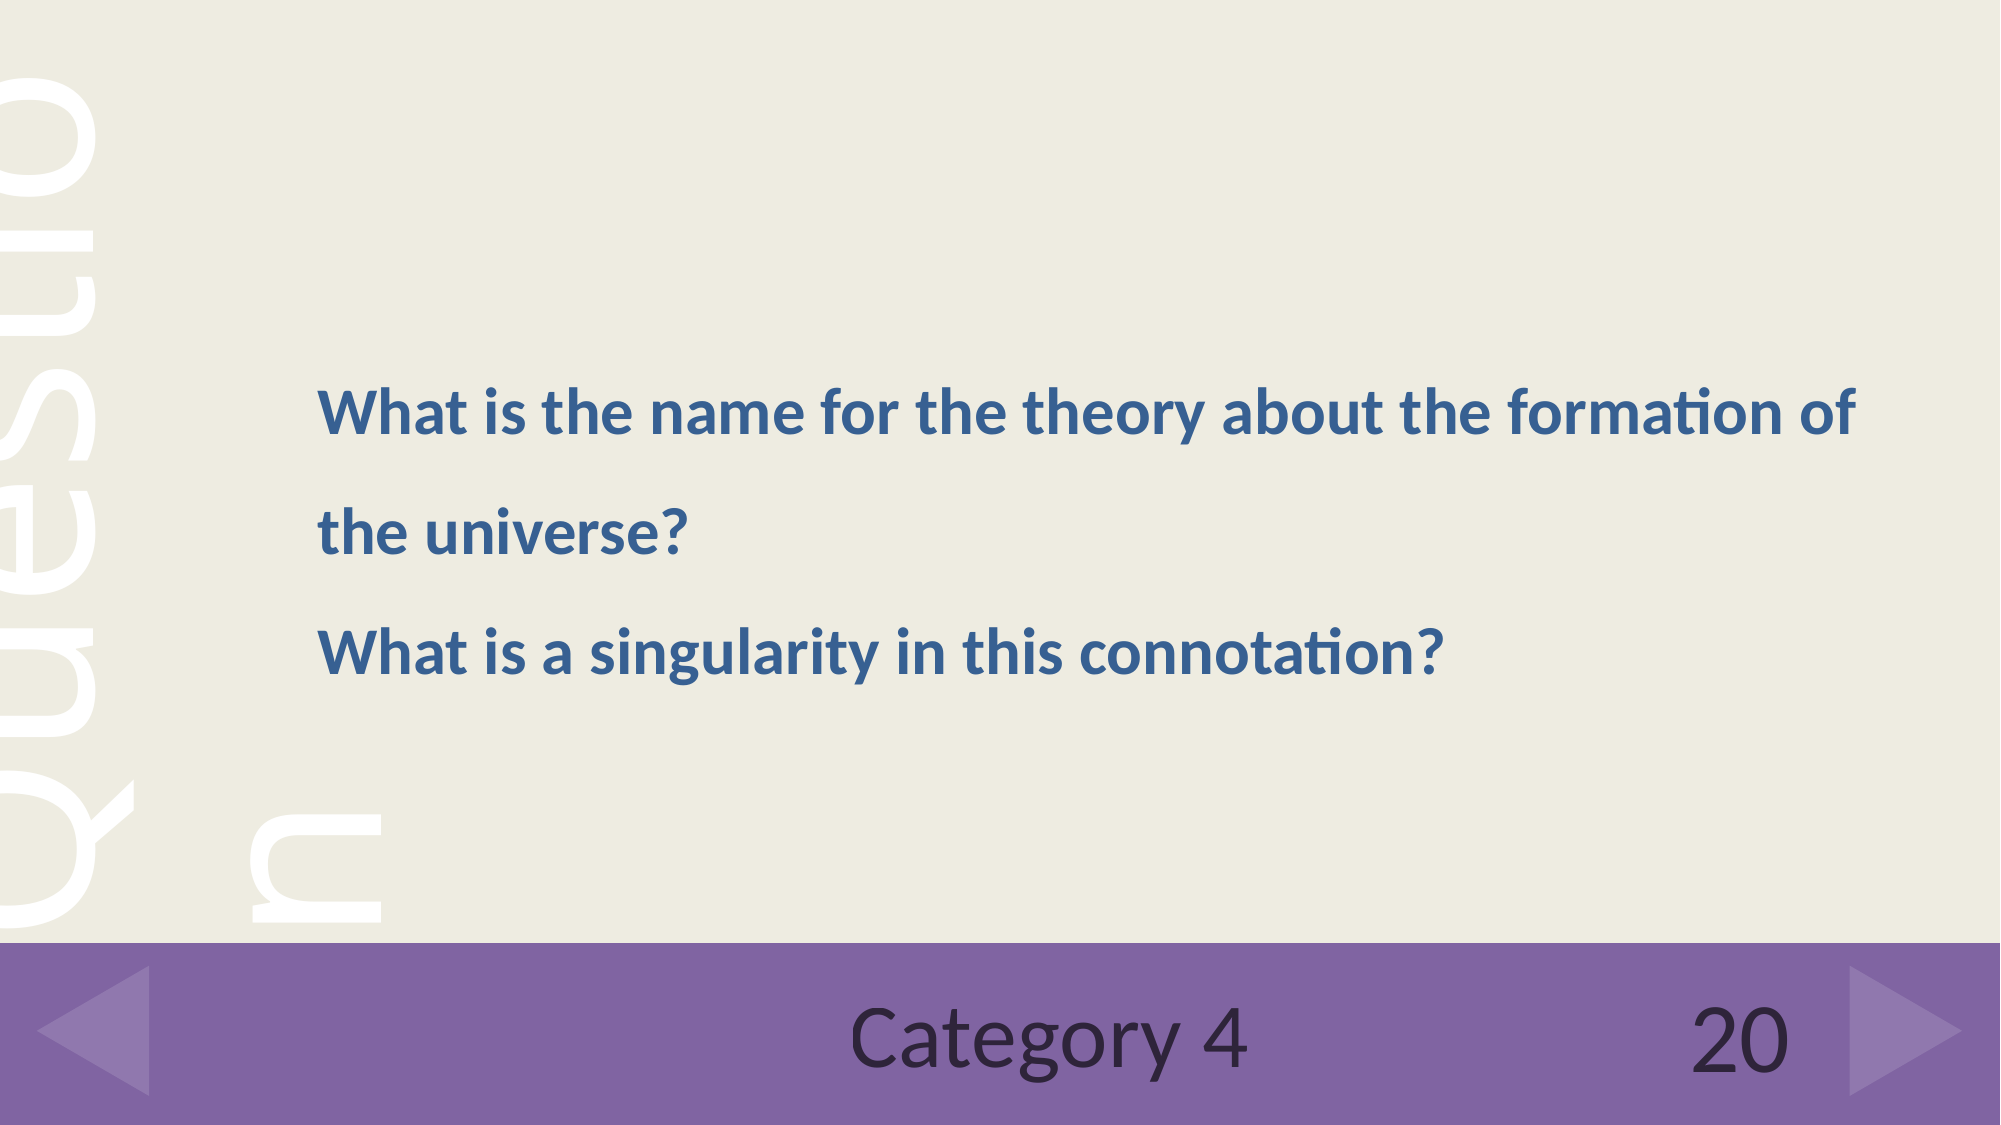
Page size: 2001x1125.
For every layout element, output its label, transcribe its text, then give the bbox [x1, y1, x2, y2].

title Category 4 [150, 937, 1950, 1125]
list What is the name for the theory about the formation of the universe? What is a singularity in this connotation? [302, 149, 1877, 866]
